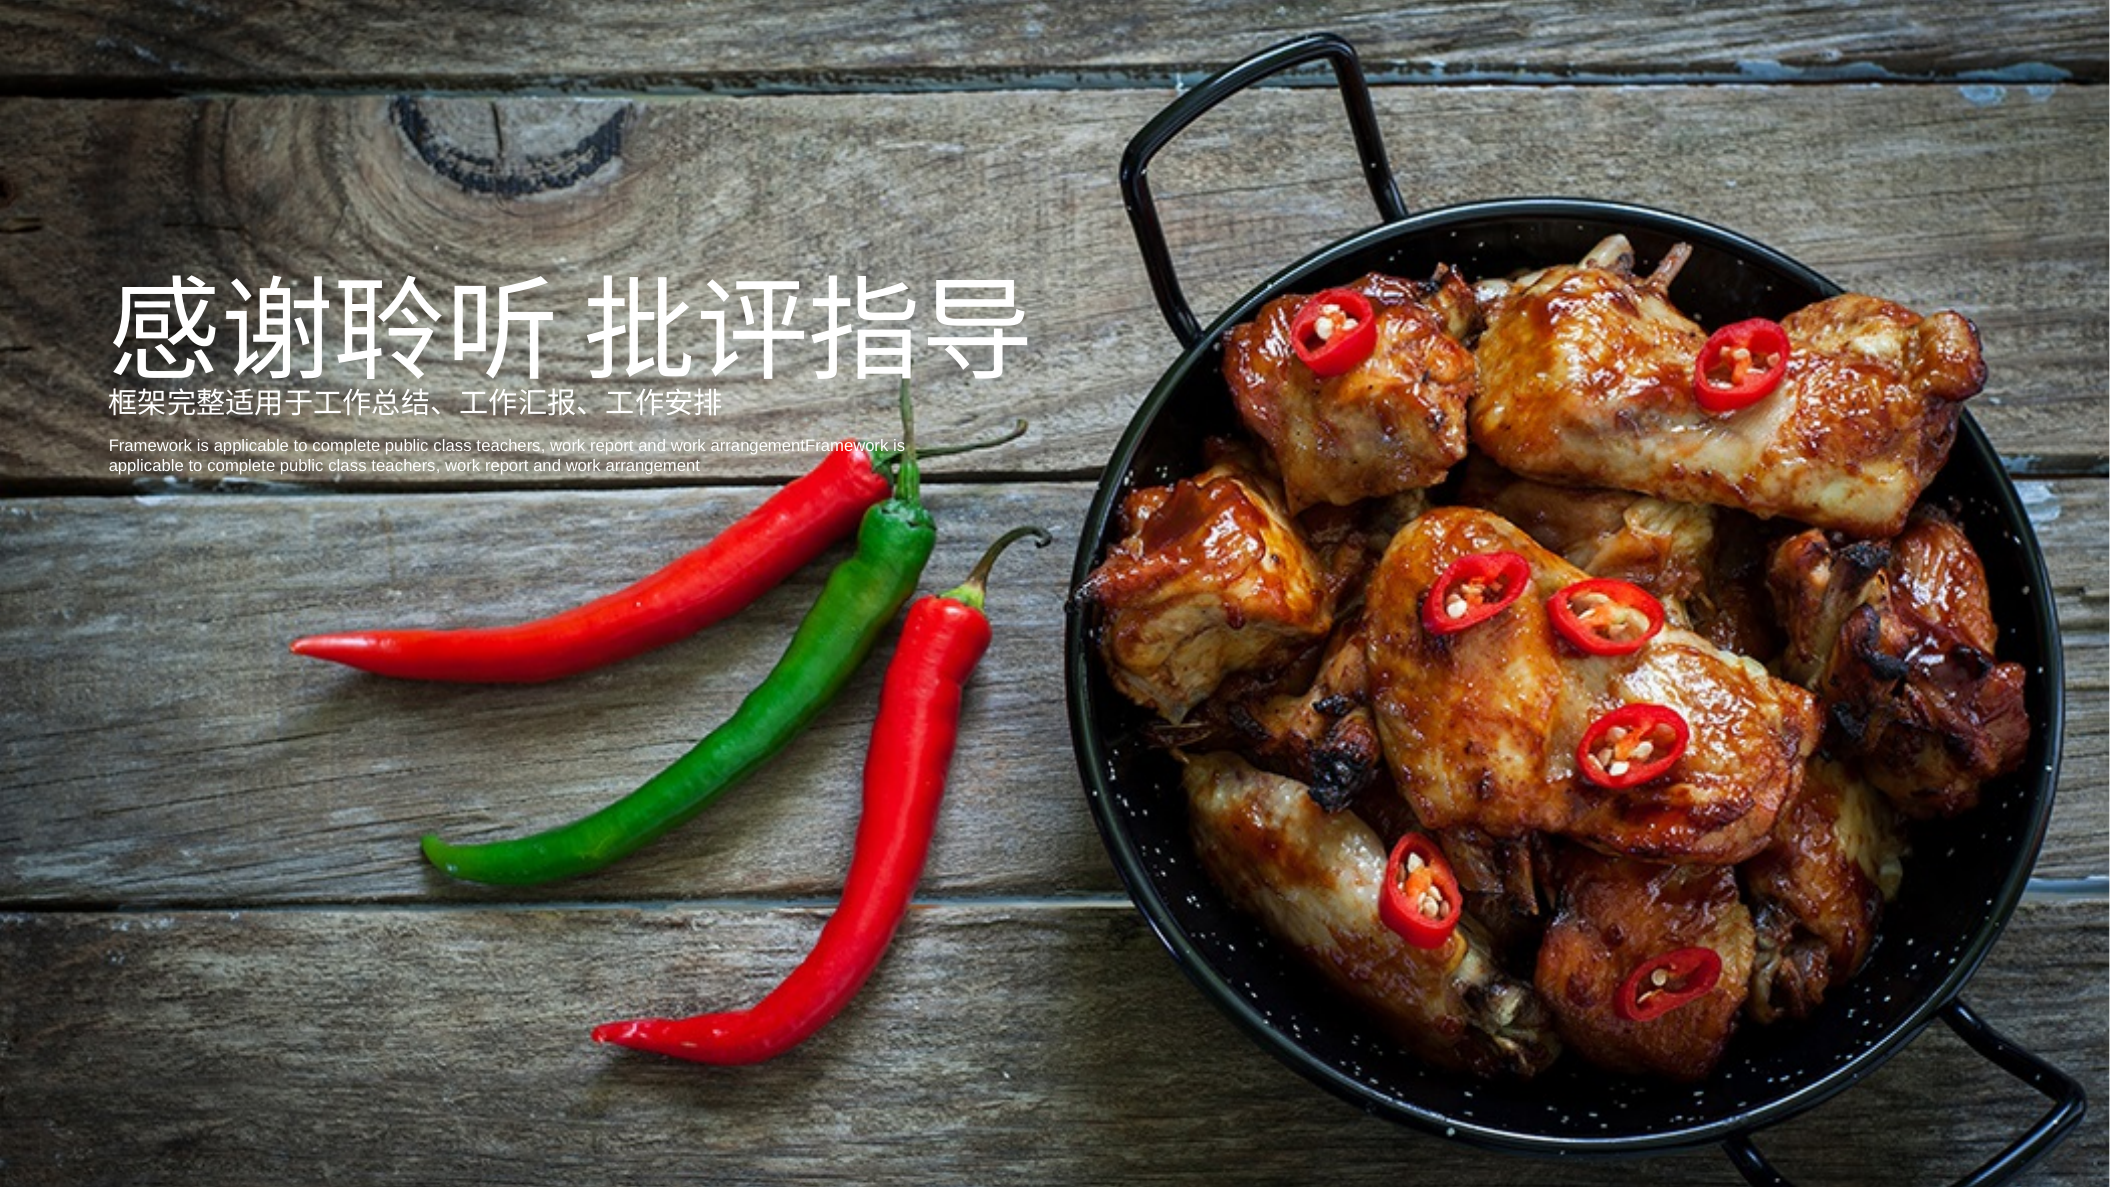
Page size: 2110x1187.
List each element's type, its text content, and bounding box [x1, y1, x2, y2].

text_box 感谢聆听 批评指导 [93, 250, 1276, 401]
text_box [0, 0, 2110, 1187]
text_box 框架完整适用于工作总结、工作汇报、工作安排 [93, 376, 972, 427]
text_box Framework is applicable to complete public class teachers, work report and work arrangementFramework is applicable to complete public class teachers, work report and work arrangement [93, 427, 924, 482]
